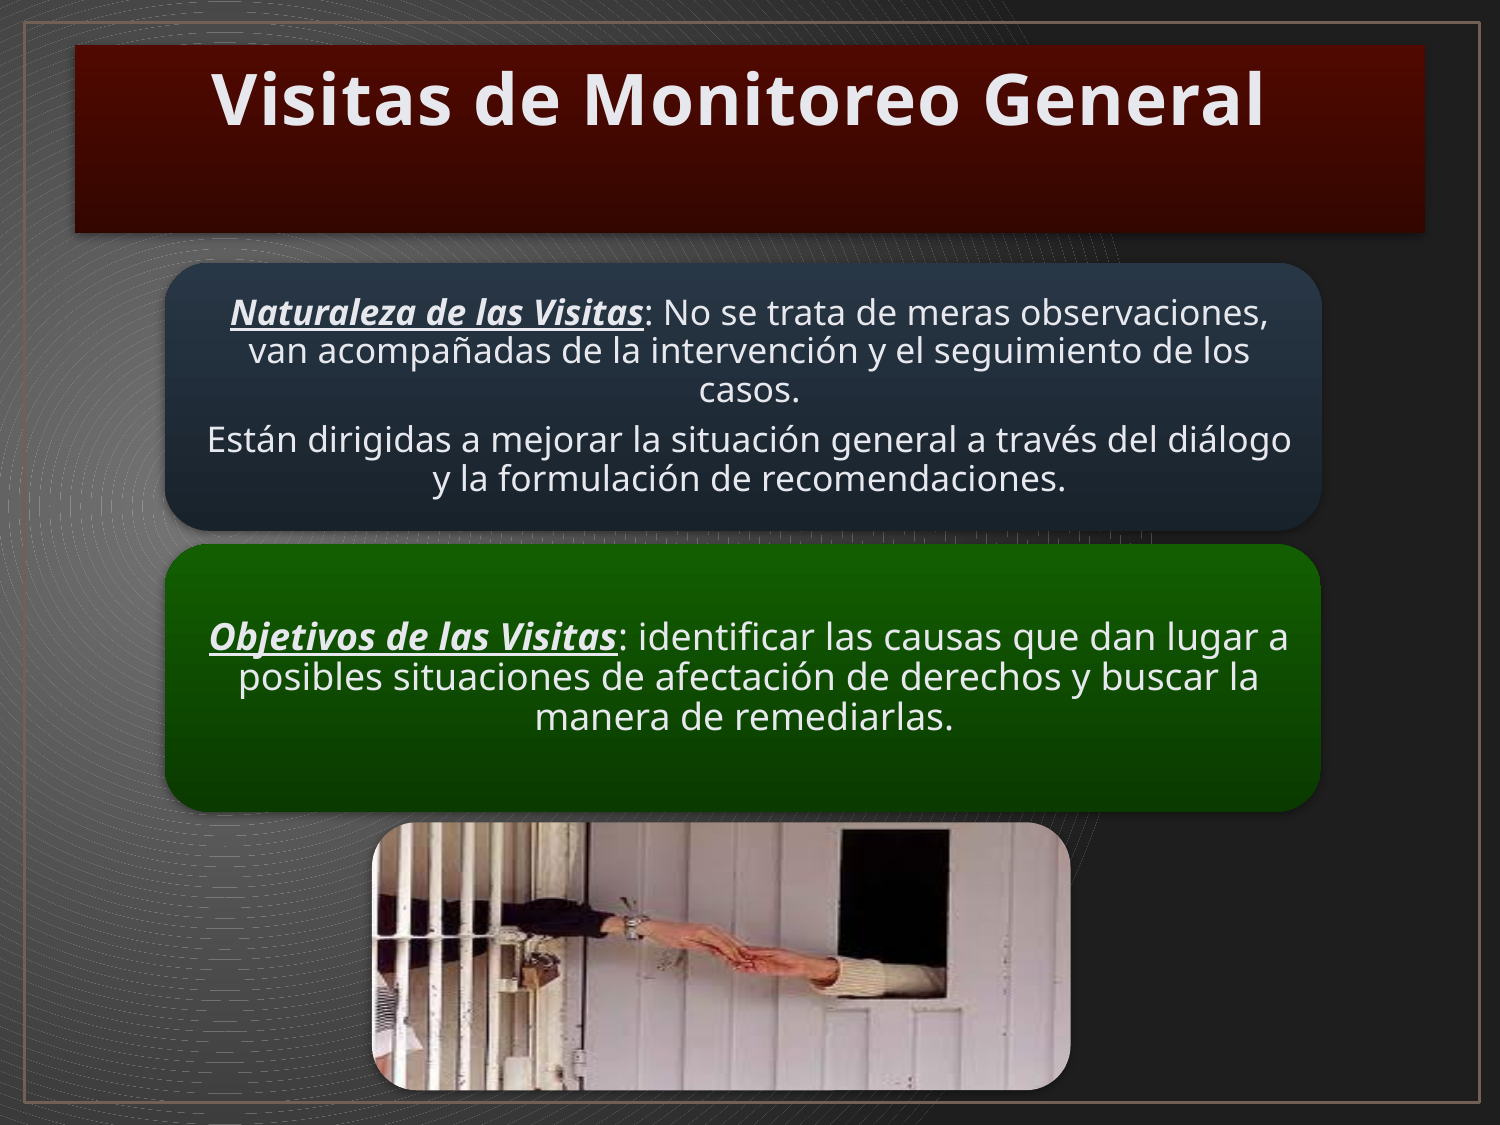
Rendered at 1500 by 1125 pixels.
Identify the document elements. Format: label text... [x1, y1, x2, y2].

title Visitas de Monitoreo General [75, 45, 1425, 233]
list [74, 262, 1412, 1095]
